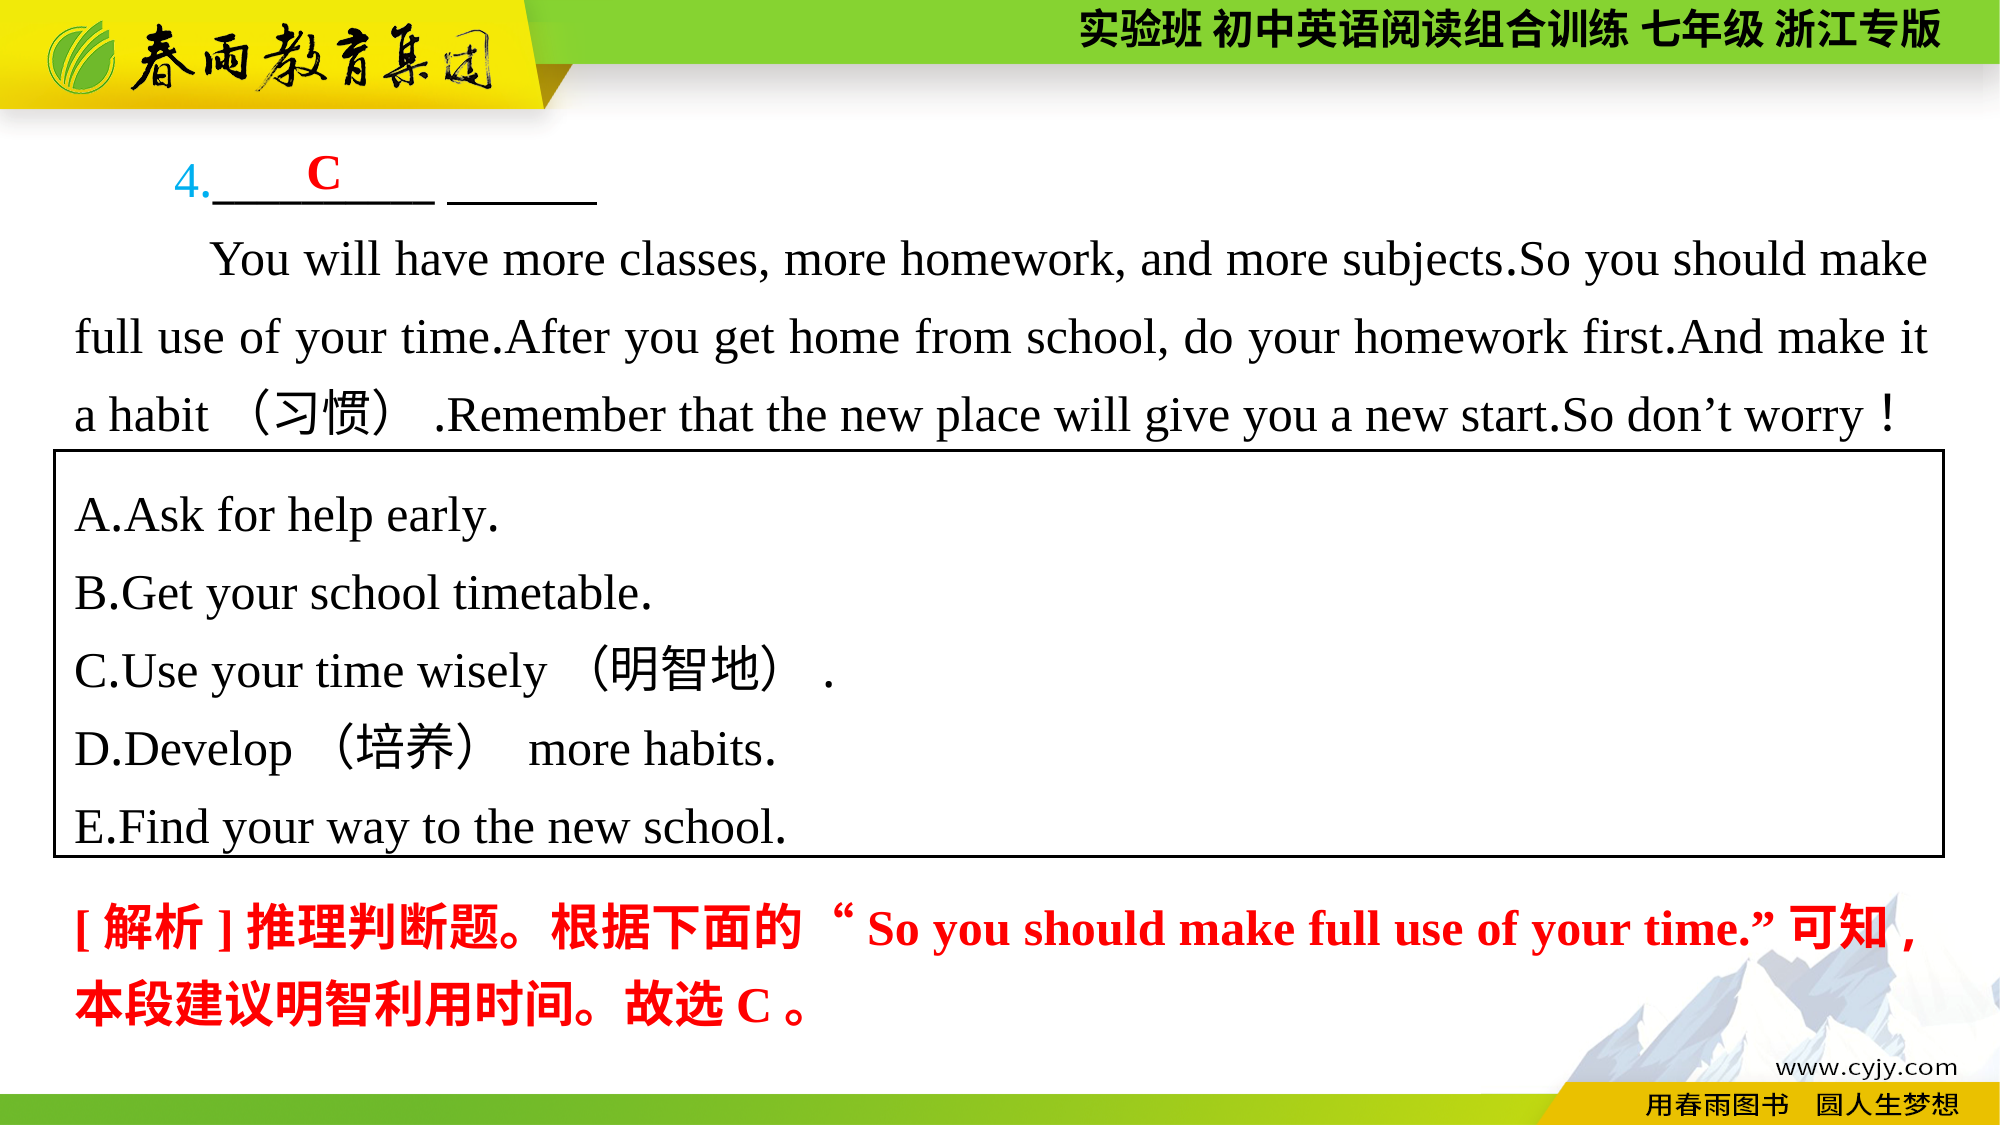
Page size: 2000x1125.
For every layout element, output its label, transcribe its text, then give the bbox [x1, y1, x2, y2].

picture [0, 0, 2000, 1125]
text_box A.Ask for help early. B.Get your school timetable. C.Use your time wisely（明智地）. D.Develop（培养） more habits. E.Find your way to the new school. [59, 857, 1944, 861]
text_box [54, 450, 1944, 857]
list 4.__________ You will have more classes, more homework, and more subjects.So you should make full use of your time.After you get home from school, do your homework first.And make it a habit（习惯）.Remember that the new place will give you a new start.So don’t worry！ [59, 122, 1944, 445]
text_box [解析]推理判断题。根据下面的“So you should make full use of your time.”可知,本段建议明智利用时间。故选C。 [59, 869, 1944, 1041]
text_box C [291, 131, 358, 207]
